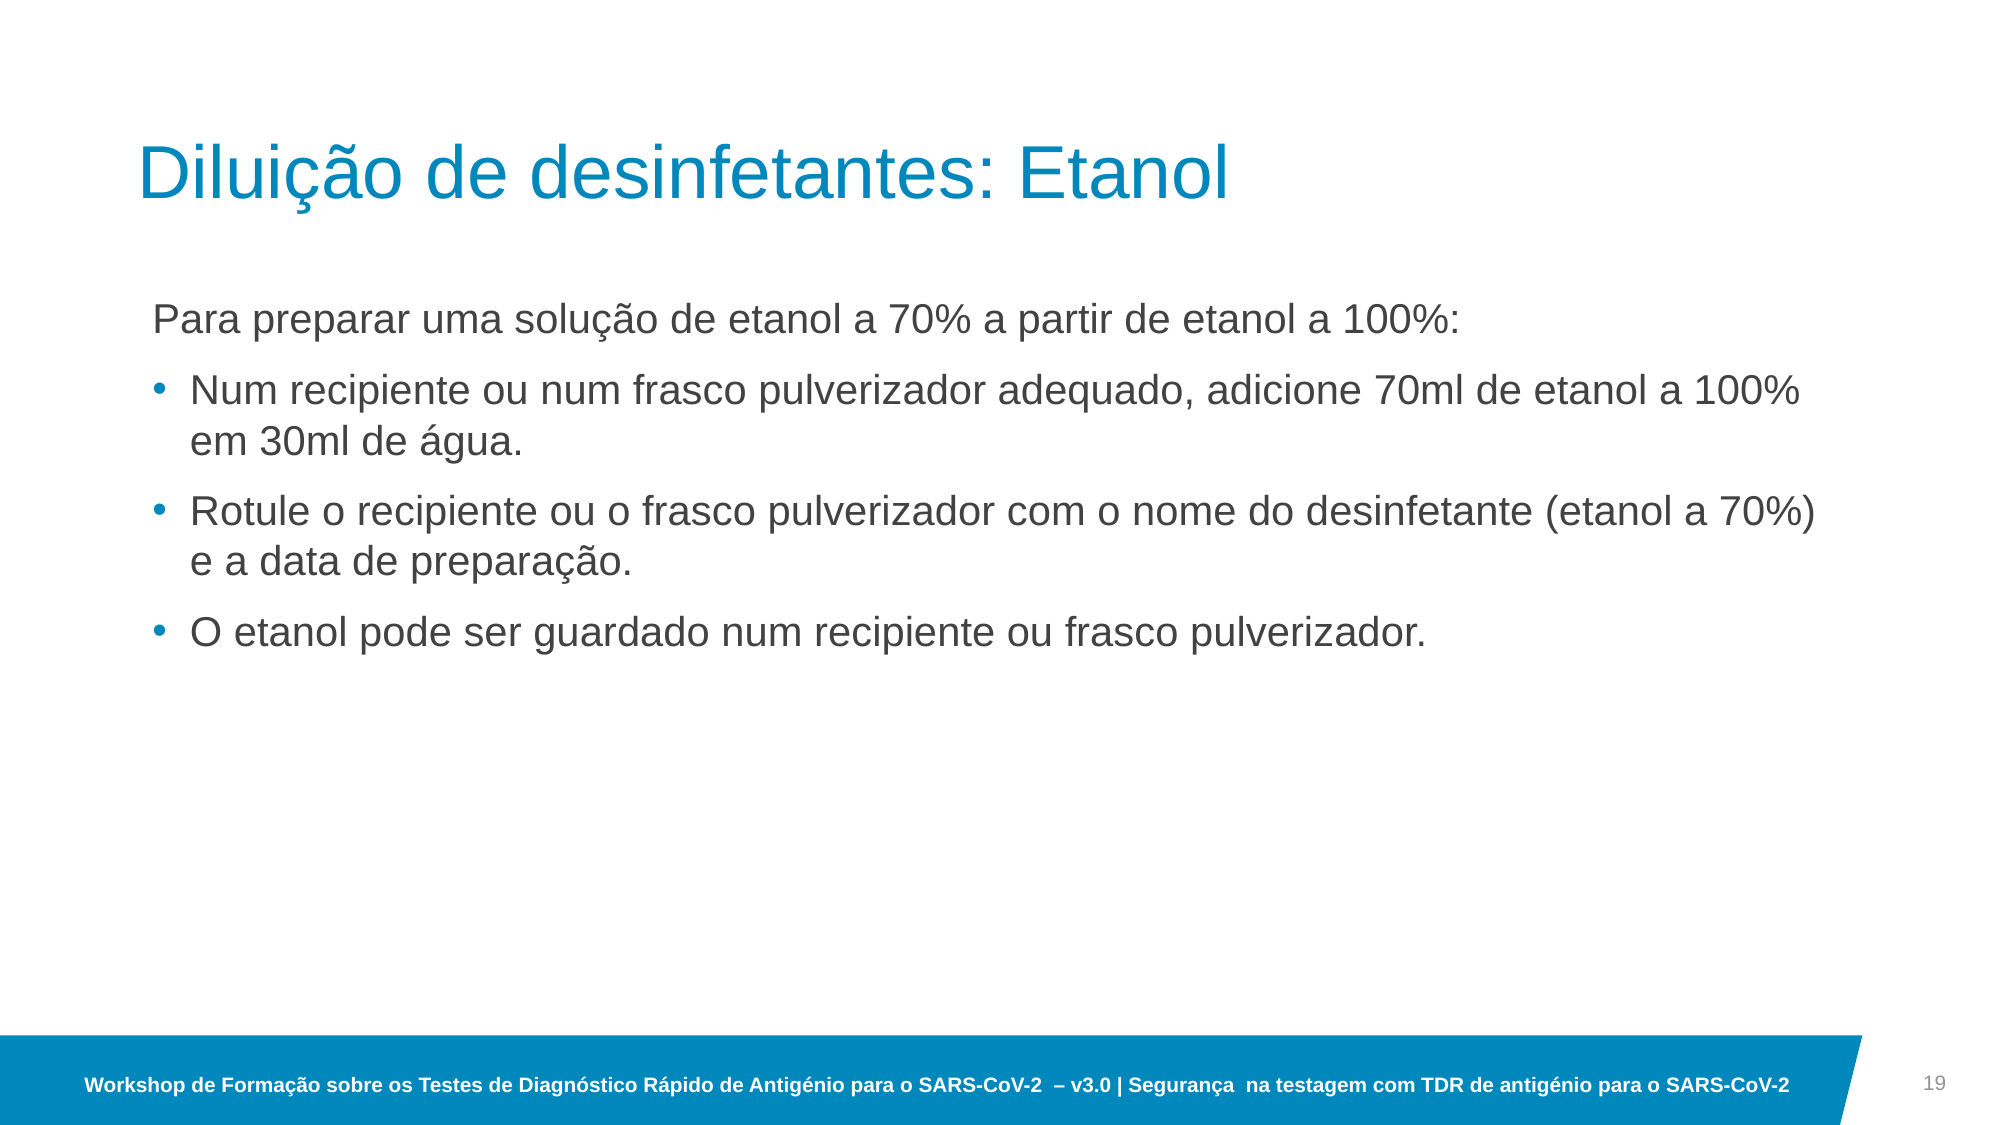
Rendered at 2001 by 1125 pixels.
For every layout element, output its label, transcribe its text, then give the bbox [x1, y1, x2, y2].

list Para preparar uma solução de etanol a 70% a partir de etanol a 100%: Num recipiente ou num frasco pulverizador adequado, adicione 70ml de etanol a 100% em 30ml de água. Rotule o recipiente ou o frasco pulverizador com o nome do desinfetante (etanol a 70%) e a data de preparação. O etanol pode ser guardado num recipiente ou frasco pulverizador. [137, 284, 1863, 1014]
footer Workshop de Formação sobre os Testes de Diagnóstico Rápido de Antigénio para o SARS-CoV-2 – v3.0 | Segurança na testagem com TDR de antigénio para o SARS-CoV-2 [84, 1042, 1810, 1125]
slide_number 19 [1862, 1035, 1947, 1125]
title Diluição de desinfetantes: Etanol [137, 59, 1863, 215]
